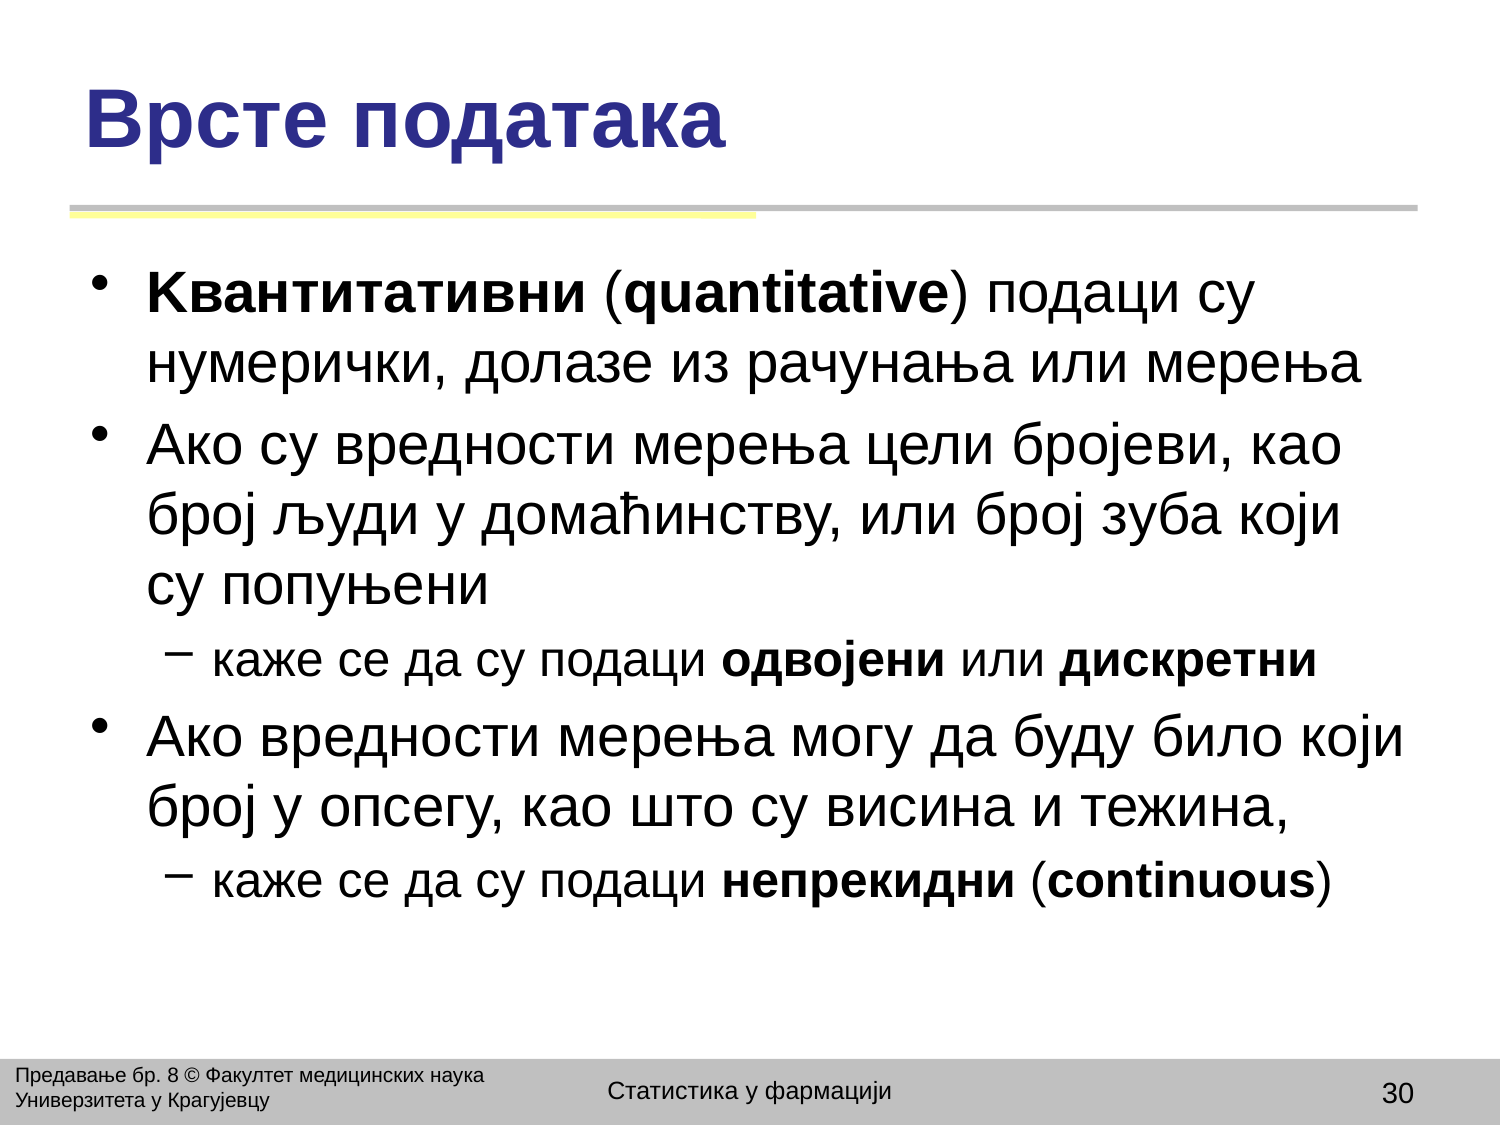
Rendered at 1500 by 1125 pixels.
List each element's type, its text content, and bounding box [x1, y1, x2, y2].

slide_number Предавање бр. 8 © Факултет медицинских наука Универзитета у Крагујевцу [0, 1053, 631, 1108]
slide_number 30 [1079, 1066, 1430, 1125]
footer Статистика у фармацији [512, 1066, 988, 1125]
title Врсте података [69, 19, 1426, 208]
list Kвантитативни (quantitative) подаци су нумерички, долазе из рачунања или мерења Aко су вредности мерења цели бројеви, као број људи у домаћинству, или број зуба који су попуњени каже се да су подаци одвојени или дискретни Aко вредности мерења могу да буду било који број у опсегу, као што су висина и тежина, каже се да су подаци непрекидни (continuous) [74, 246, 1426, 1023]
